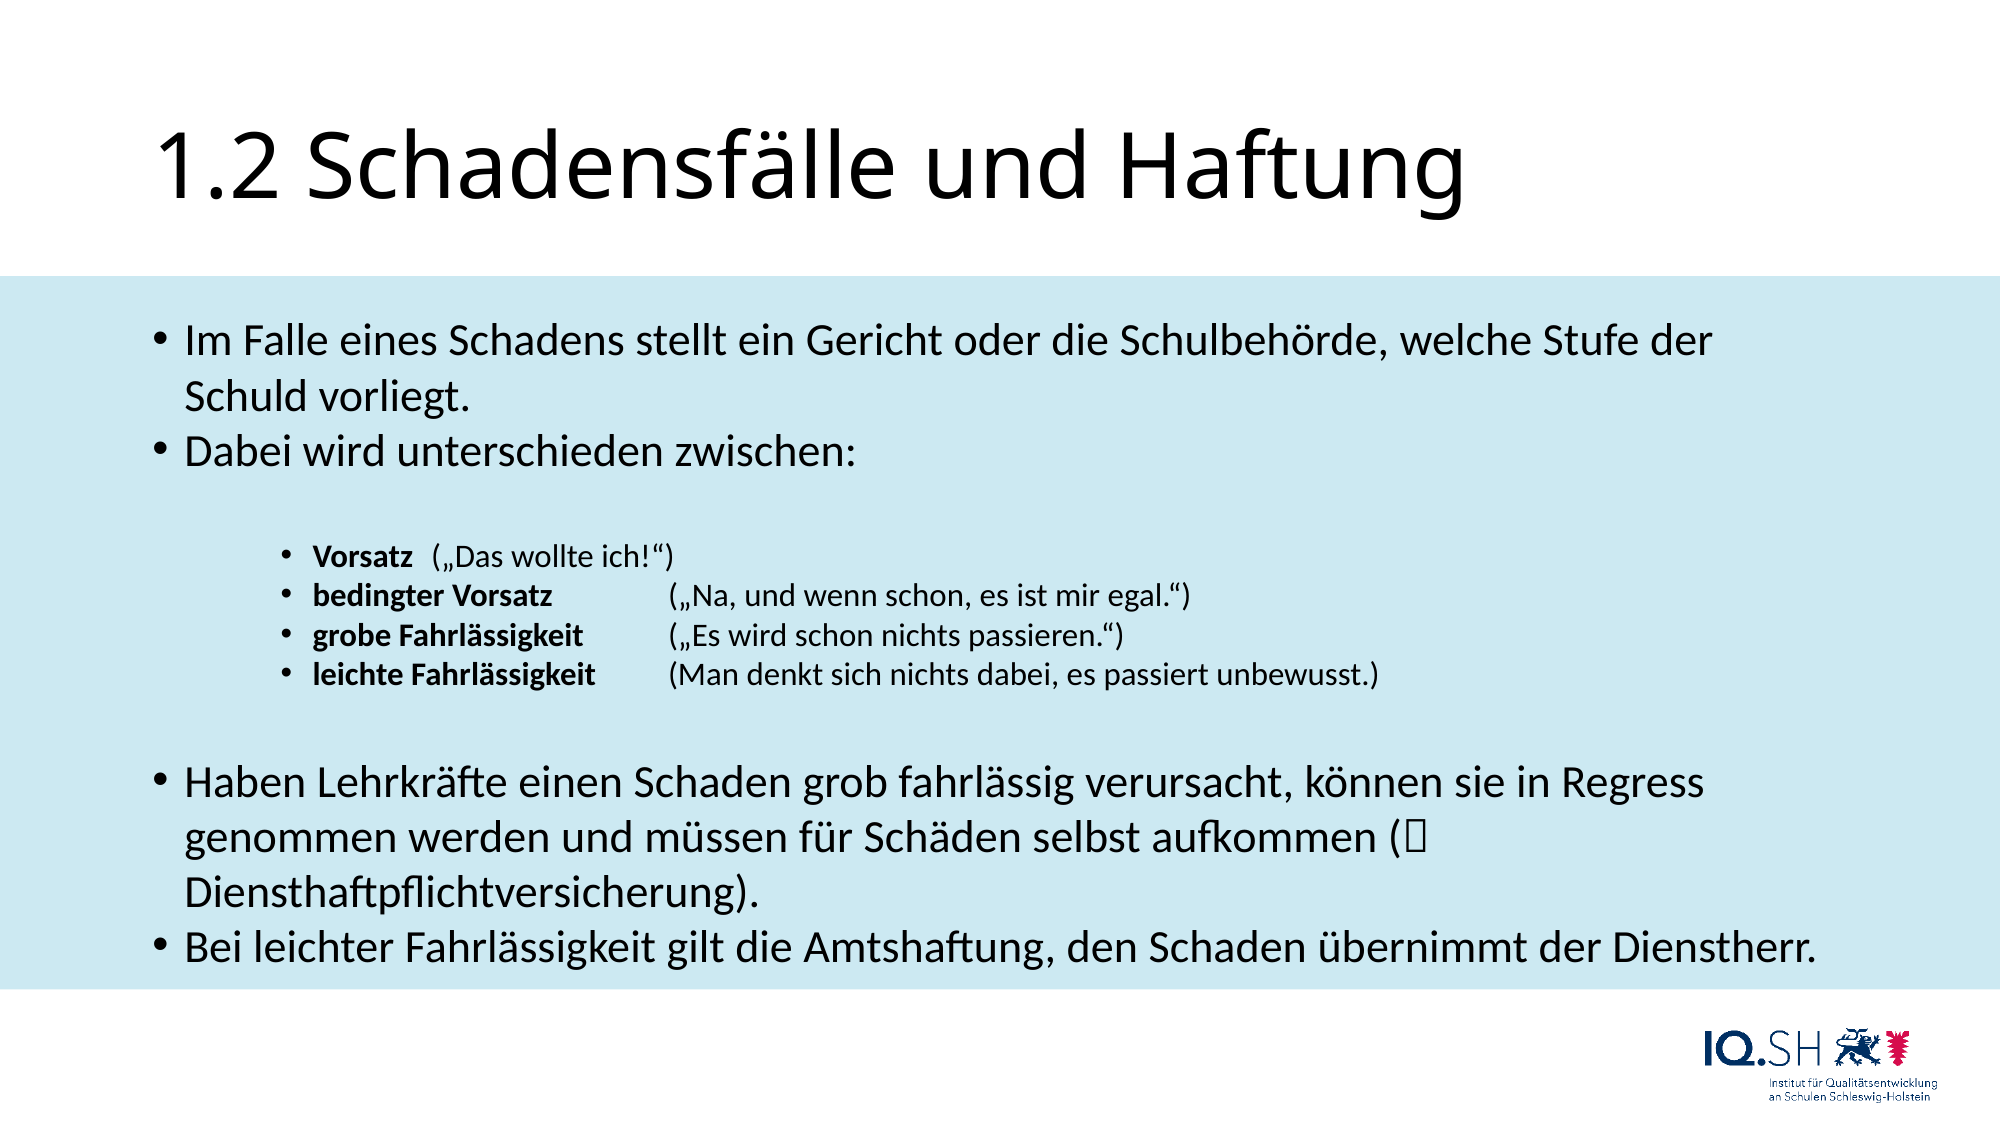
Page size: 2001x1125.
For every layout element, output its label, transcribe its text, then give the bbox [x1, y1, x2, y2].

title 1.2 Schadensfälle und Haftung [137, 59, 1863, 278]
picture [1705, 1028, 1937, 1103]
list Im Falle eines Schadens stellt ein Gericht oder die Schulbehörde, welche Stufe der Schuld vorliegt. Dabei wird unterschieden zwischen: Vorsatz („Das wollte ich!“) bedingter Vorsatz („Na, und wenn schon, es ist mir egal.“) grobe Fahrlässigkeit („Es wird schon nichts passieren.“) leichte Fahrlässigkeit (Man denkt sich nichts dabei, es passiert unbewusst.) Haben Lehrkräfte einen Schaden grob fahrlässig verursacht, können sie in Regress genommen werden und müssen für Schäden selbst aufkommen ( Diensthaftpflichtversicherung). Bei leichter Fahrlässigkeit gilt die Amtshaftung, den Schaden übernimmt der Dienstherr. [137, 299, 1863, 982]
